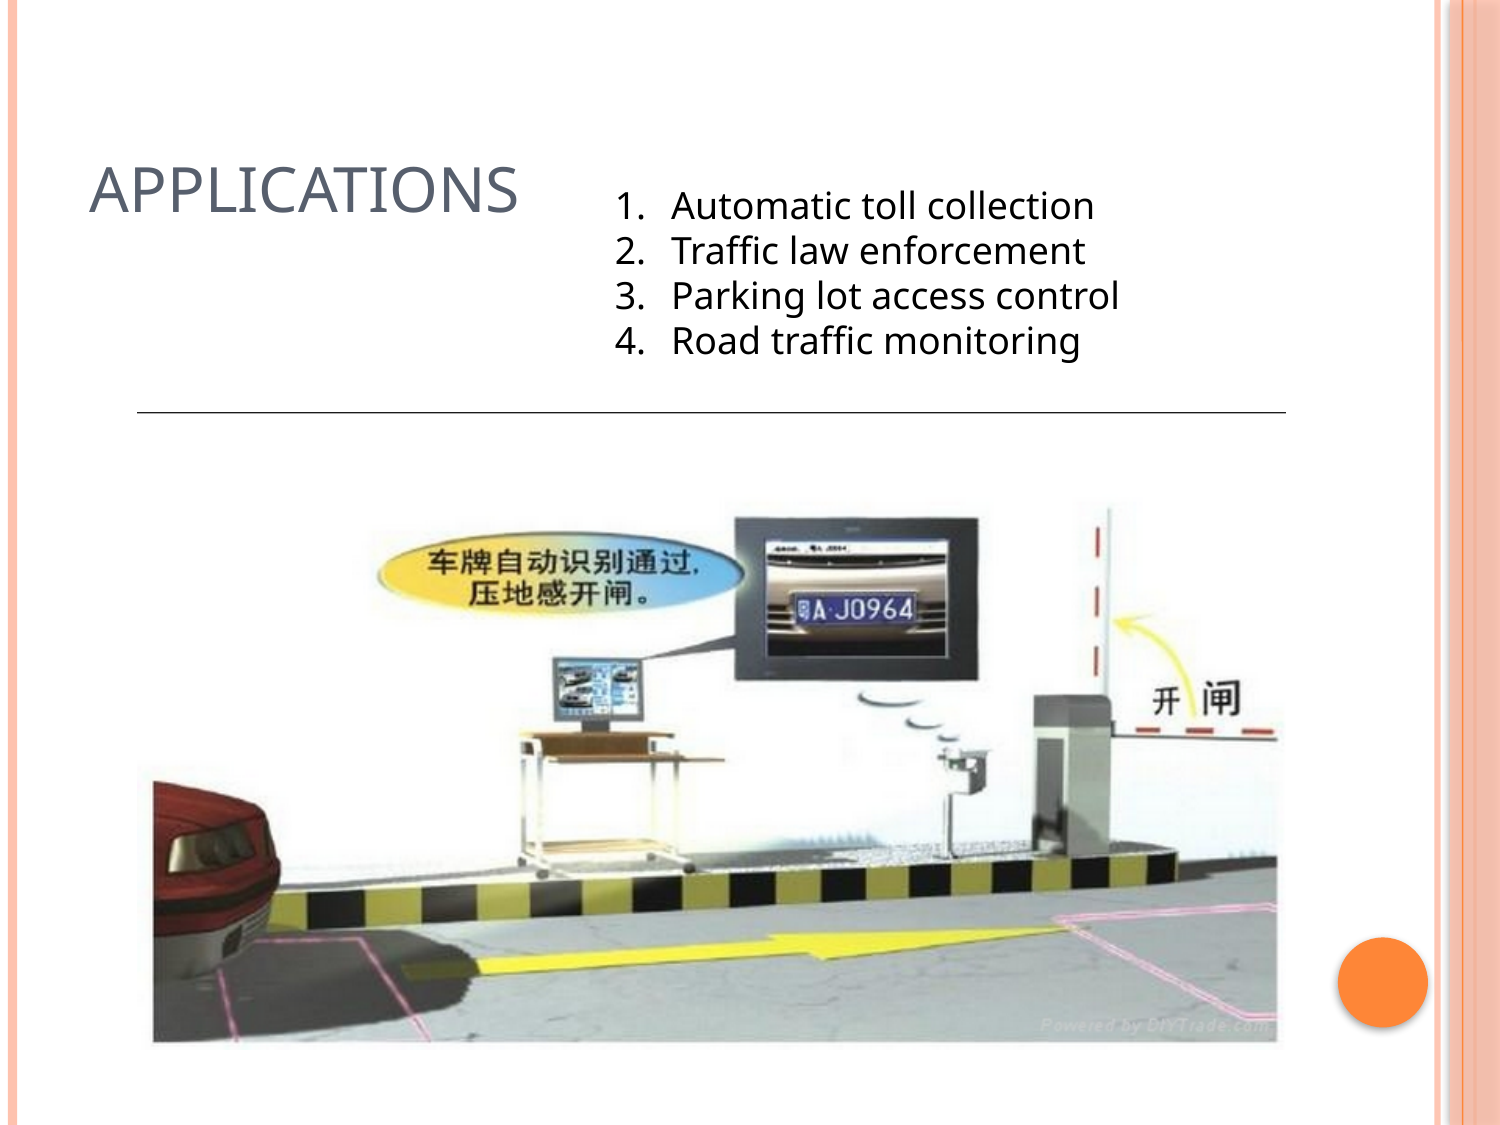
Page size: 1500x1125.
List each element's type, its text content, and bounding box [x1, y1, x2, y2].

title applications [75, 45, 1300, 233]
text_box Automatic toll collection Traffic law enforcement Parking lot access control Road traffic monitoring [599, 174, 1200, 370]
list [136, 411, 1287, 1051]
